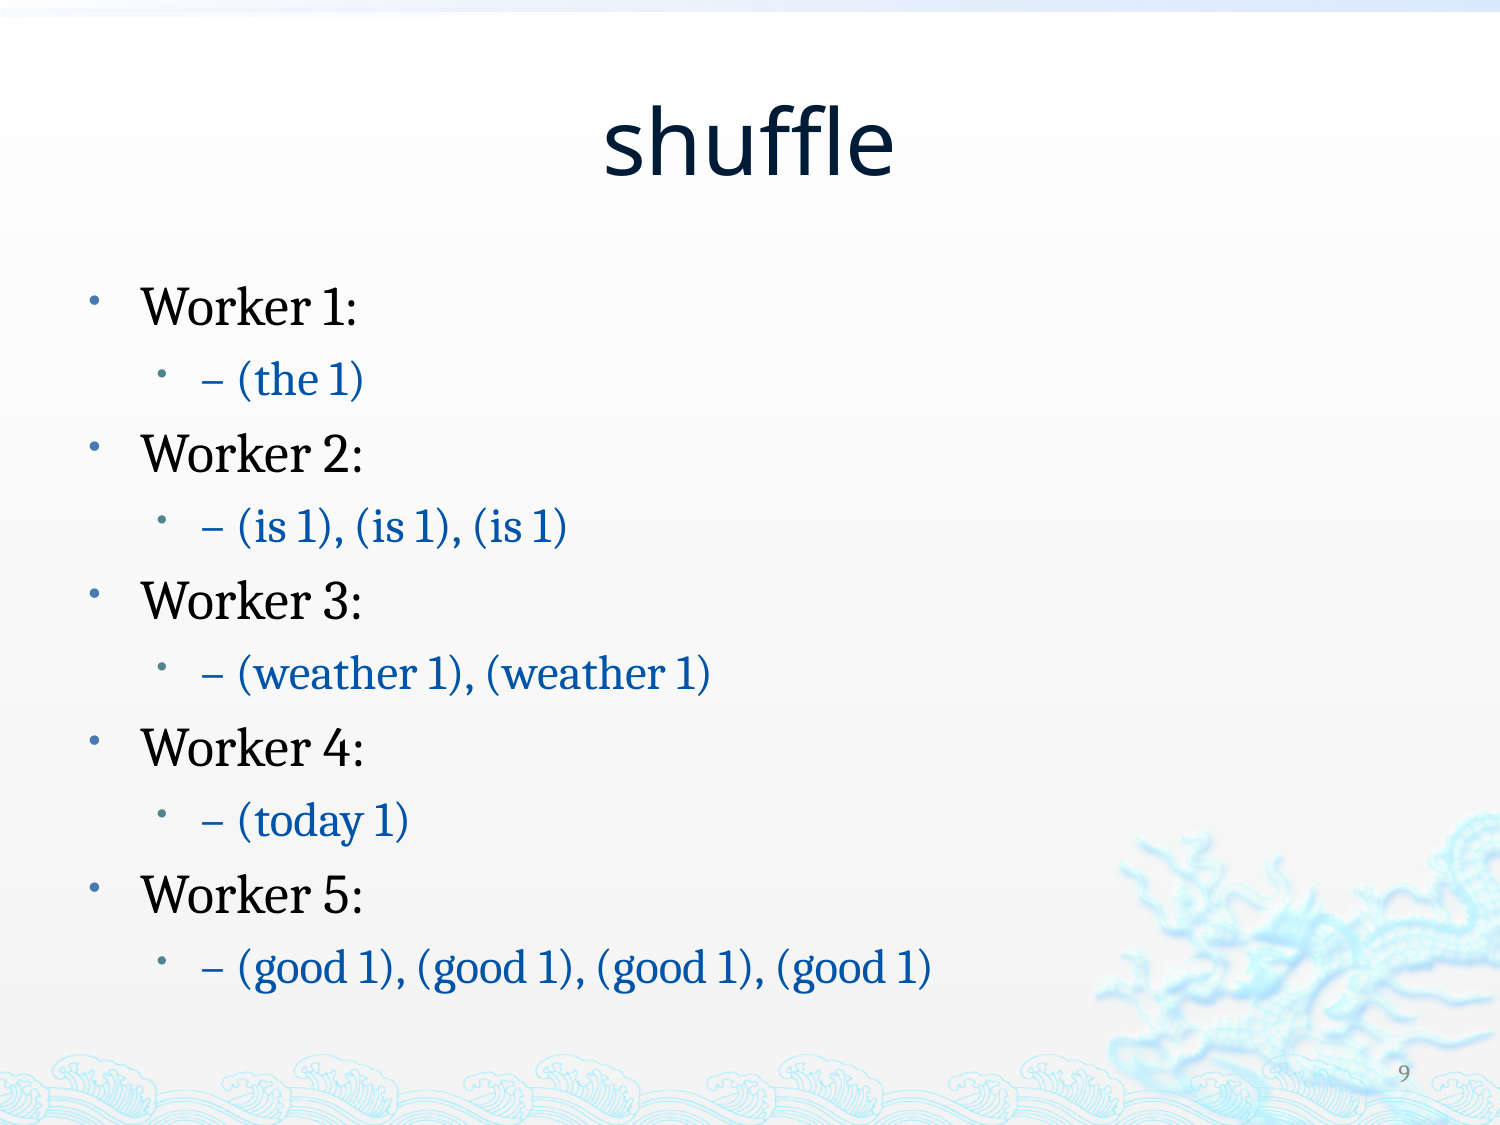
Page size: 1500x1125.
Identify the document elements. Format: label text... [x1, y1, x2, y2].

title shuffle [75, 45, 1425, 233]
list Worker 1: – (the 1) Worker 2: – (is 1), (is 1), (is 1) Worker 3: – (weather 1), (weather 1) Worker 4: – (today 1) Worker 5: – (good 1), (good 1), (good 1), (good 1) [75, 262, 1425, 1005]
slide_number 9 [1074, 1042, 1425, 1103]
